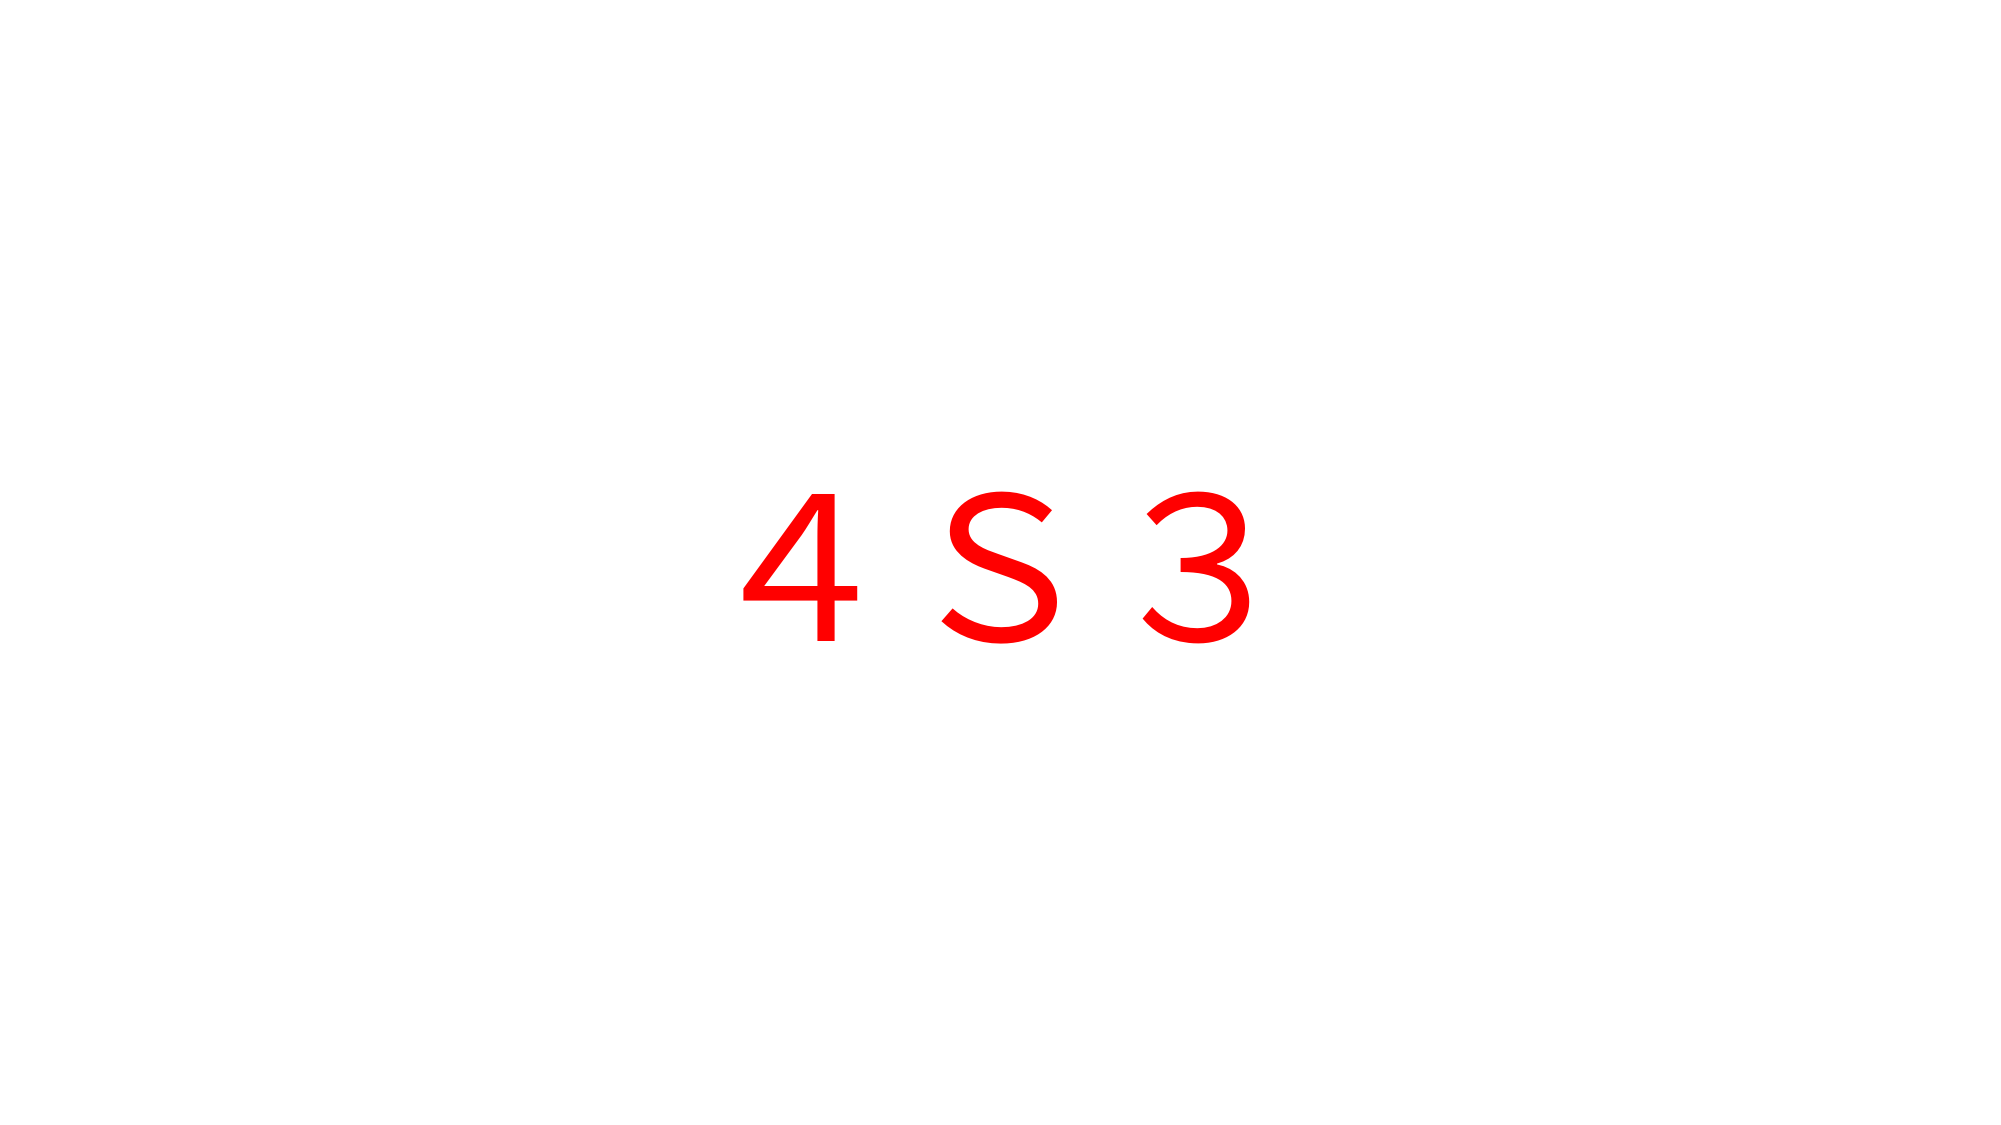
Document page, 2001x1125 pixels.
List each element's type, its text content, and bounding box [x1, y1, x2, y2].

text_box ４Ｓ３ [685, 433, 1315, 689]
